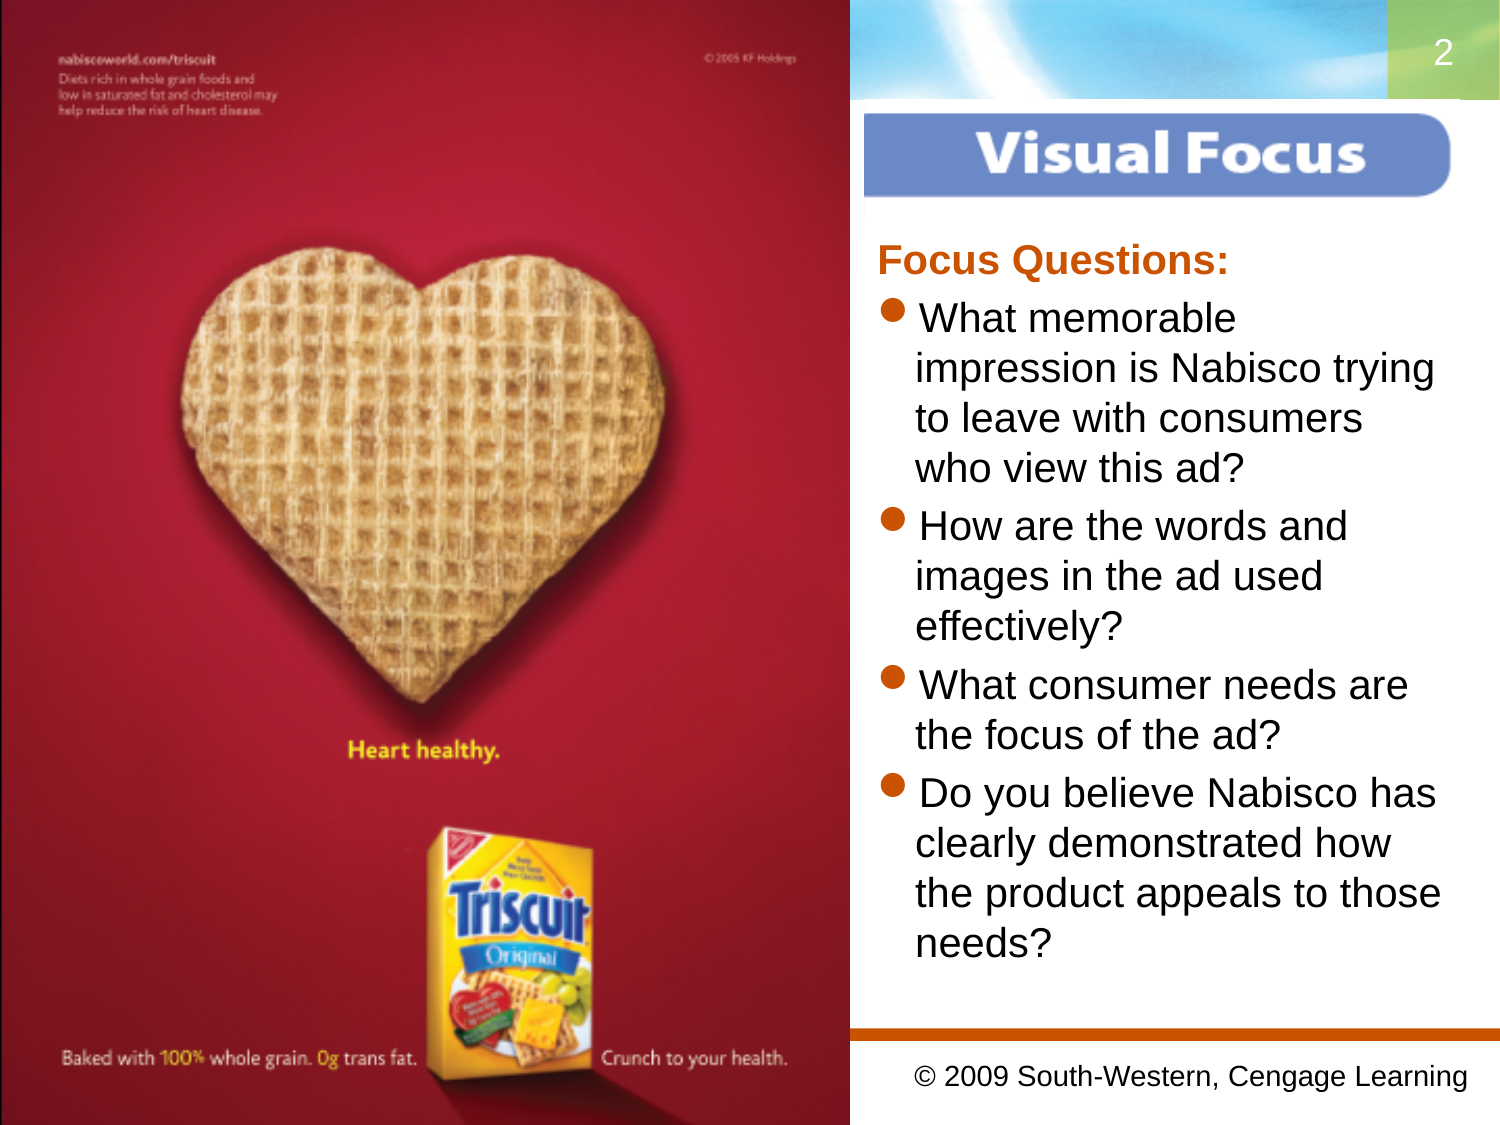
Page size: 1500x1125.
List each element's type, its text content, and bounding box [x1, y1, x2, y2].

picture [0, 0, 851, 1125]
picture [863, 99, 1461, 219]
text_box Focus Questions: What memorable impression is Nabisco trying to leave with consumers who view this ad? How are the words and images in the ad used effectively? What consumer needs are the focus of the ad? Do you believe Nabisco has clearly demonstrated how the product appeals to those needs? [862, 224, 1463, 1013]
slide_number 2 [1387, 0, 1500, 101]
